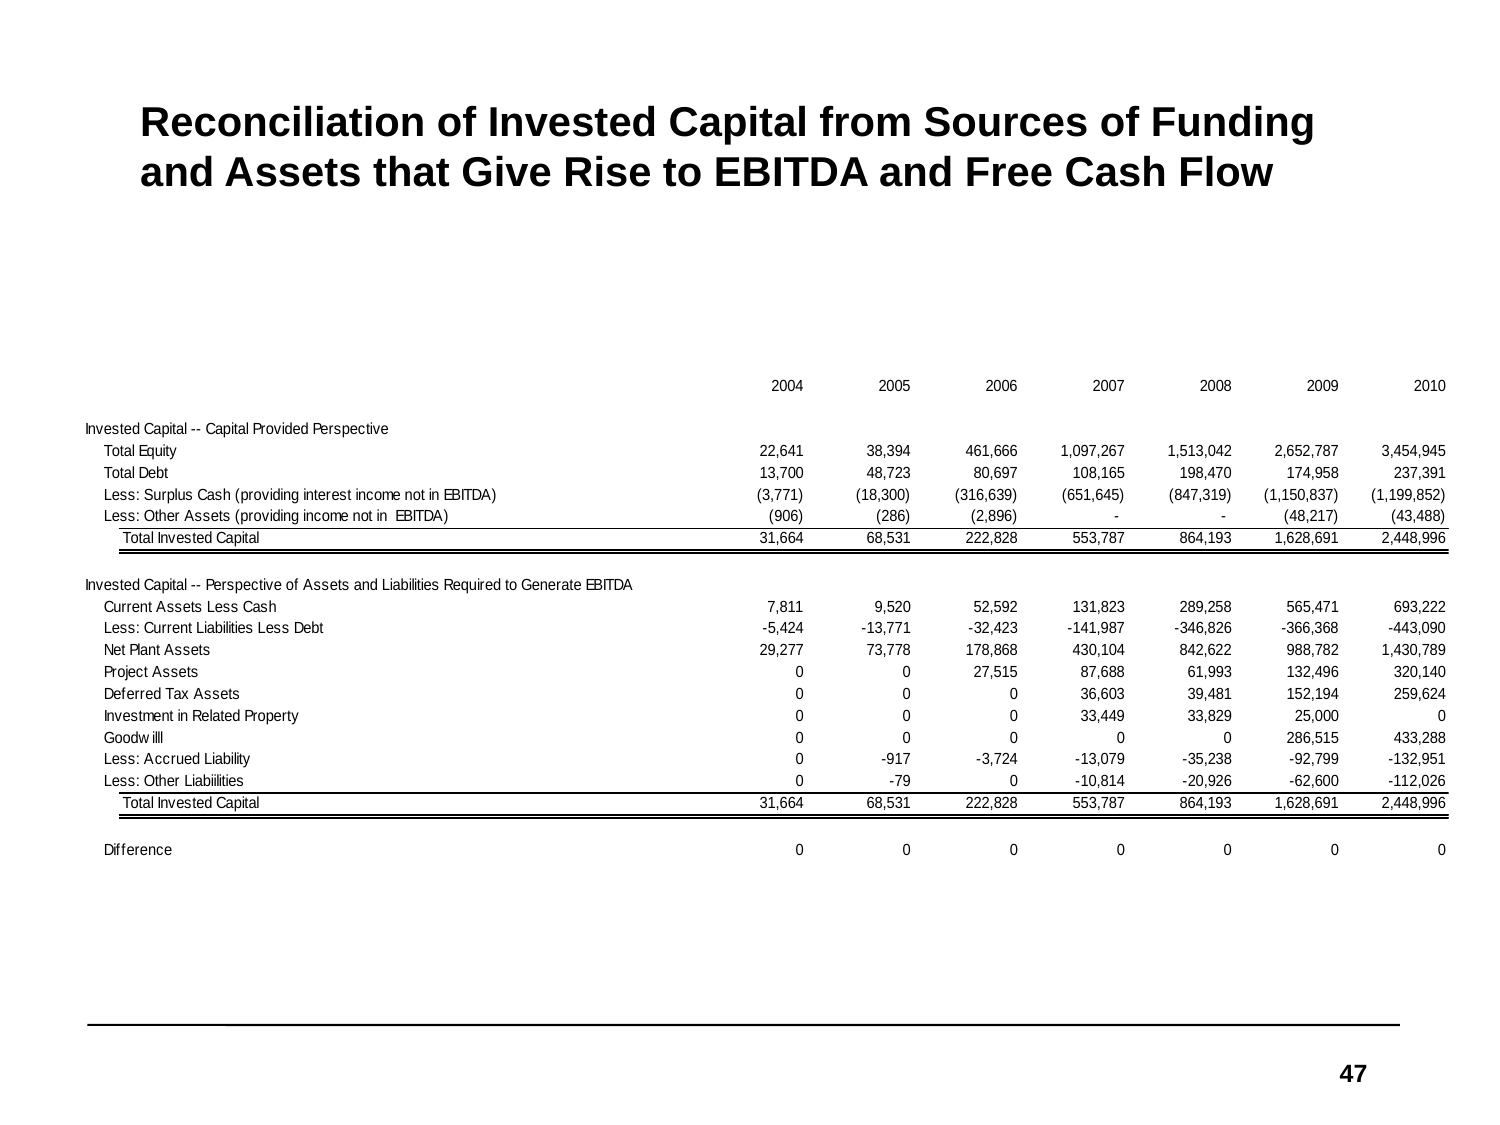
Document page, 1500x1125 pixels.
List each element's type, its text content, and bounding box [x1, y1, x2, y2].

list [62, 374, 1451, 863]
title Reconciliation of Invested Capital from Sources of Funding and Assets that Give Rise to EBITDA and Free Cash Flow [125, 87, 1375, 225]
